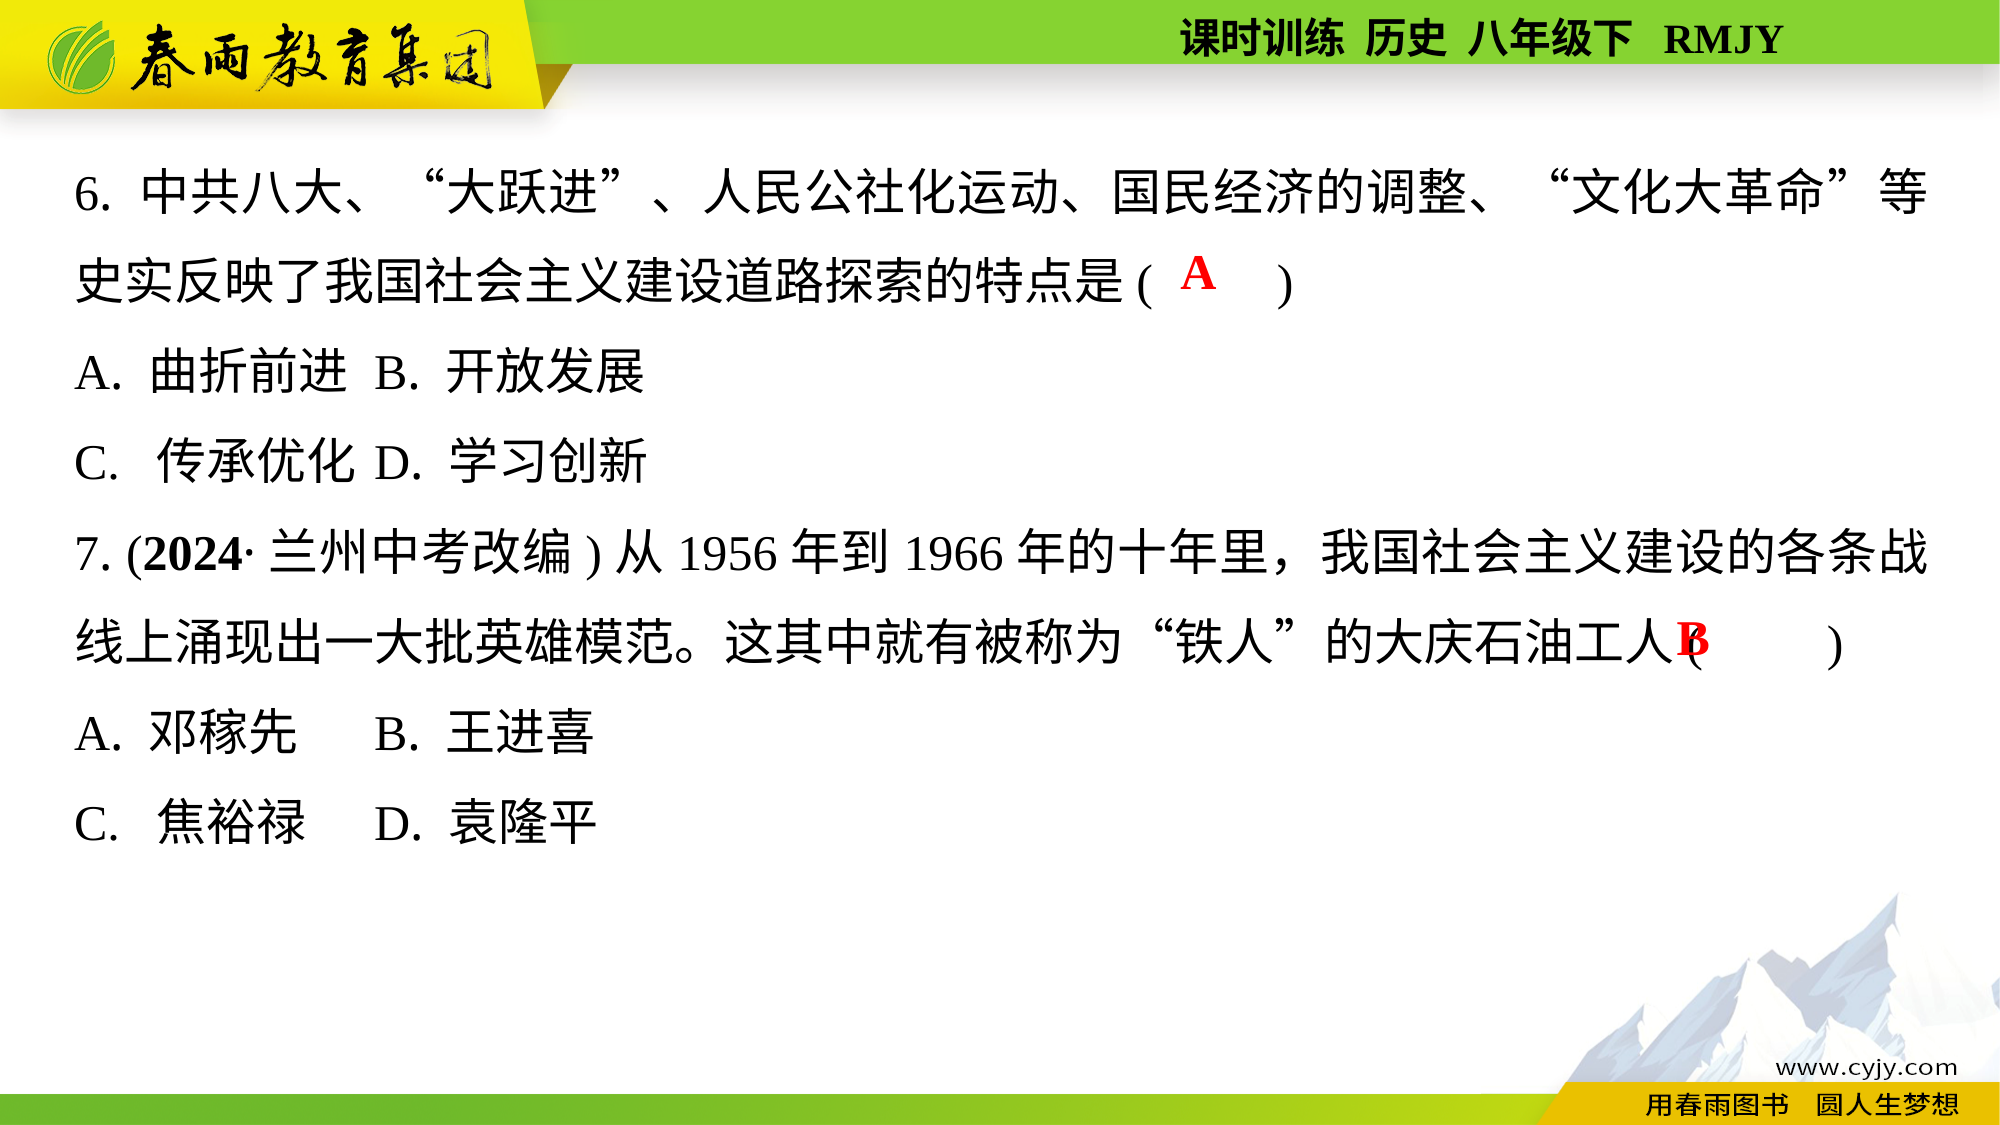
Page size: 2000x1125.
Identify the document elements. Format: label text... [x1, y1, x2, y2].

text_box A [1165, 231, 1232, 307]
text_box B [1661, 597, 1725, 673]
picture [0, 0, 2000, 1125]
list 6. 中共八大、“大跃进”、人民公社化运动、国民经济的调整、“文化大革命”等史实反映了我国社会主义建设道路探索的特点是( ) A. 曲折前进 B. 开放发展 C. 传承优化 D. 学习创新 7. (2024·兰州中考改编)从1956年到1966年的十年里，我国社会主义建设的各条战线上涌现出一大批英雄模范。这其中就有被称为“铁人”的大庆石油工人( ) A. 邓稼先 B. 王进喜 C. 焦裕禄 D. 袁隆平 [59, 122, 1944, 865]
